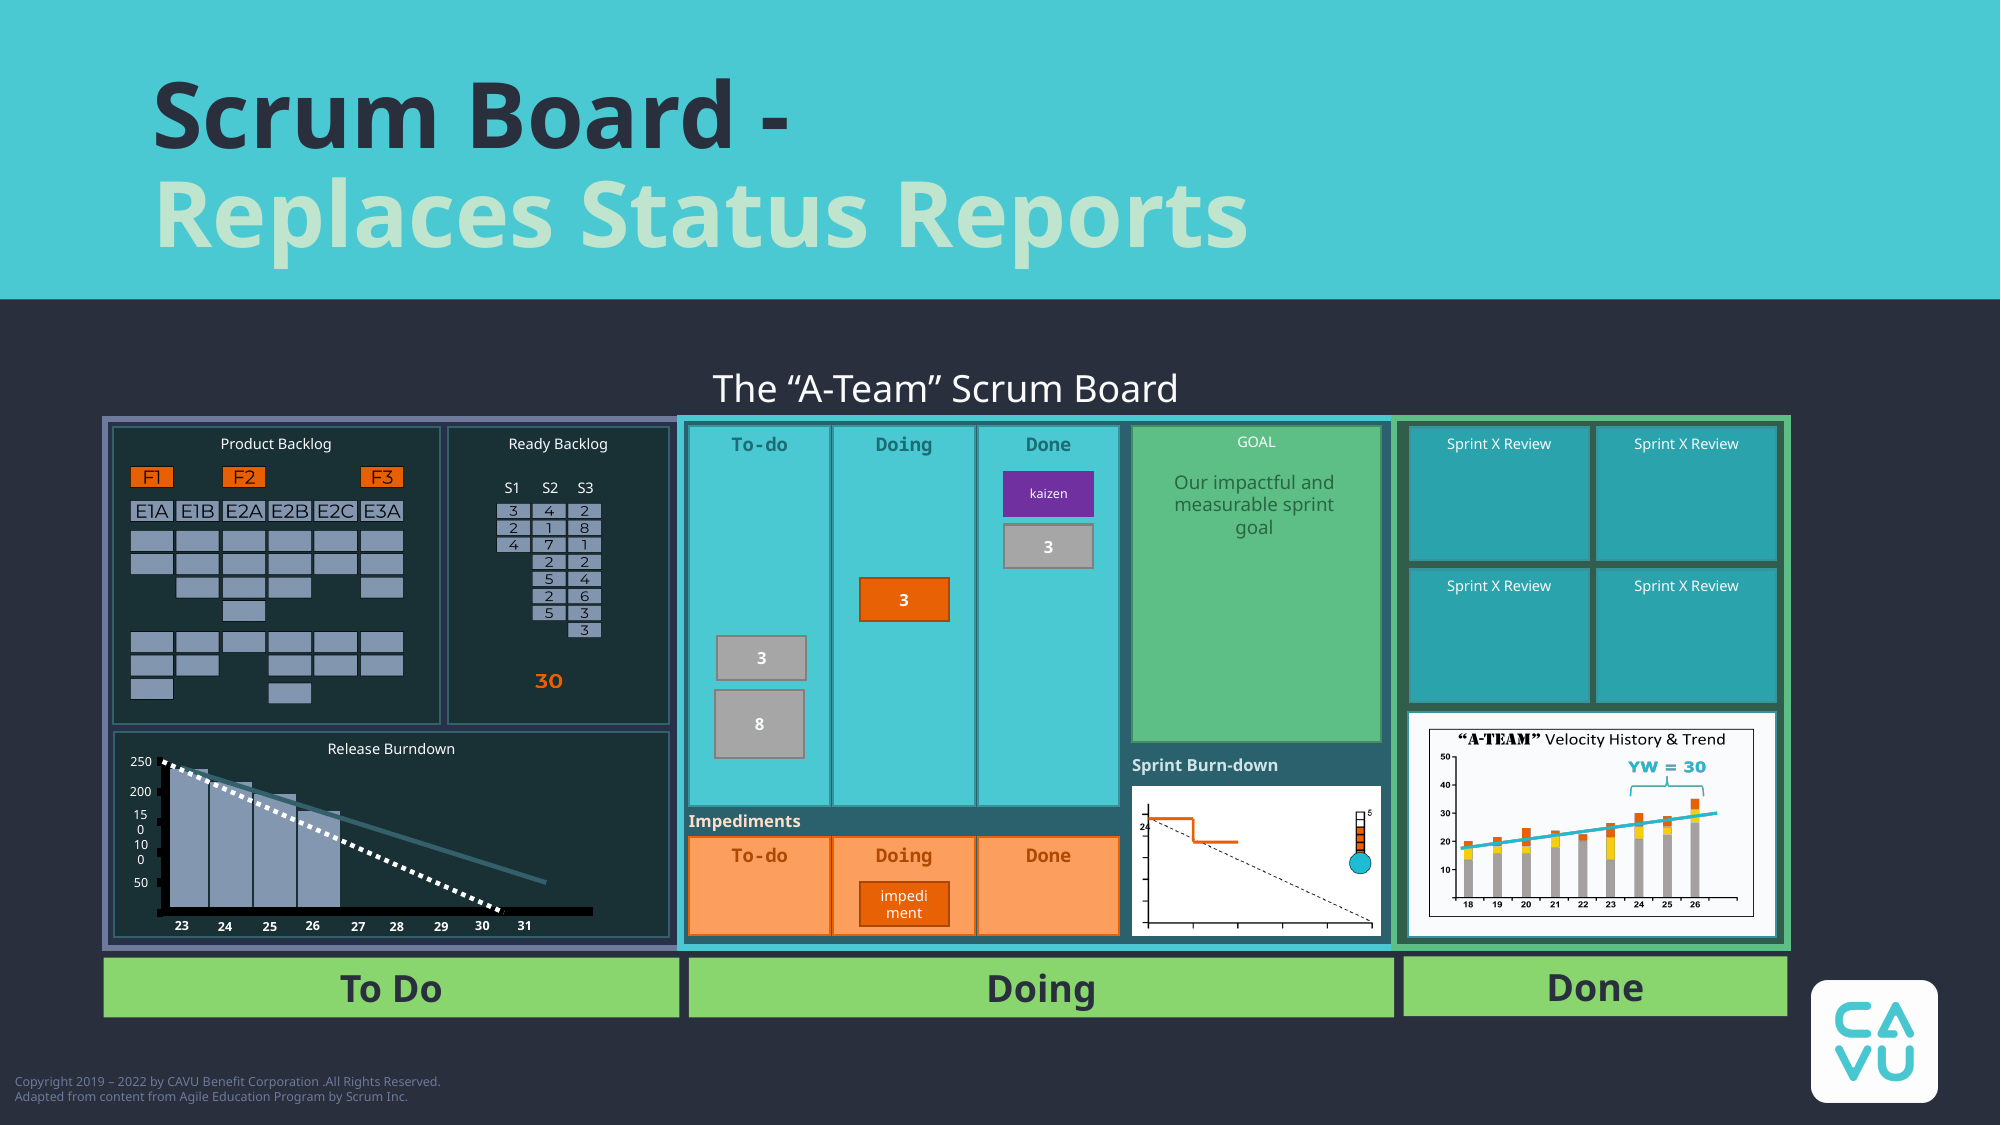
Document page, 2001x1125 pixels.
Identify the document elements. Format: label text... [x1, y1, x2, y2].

text_box 8 [714, 689, 805, 759]
text_box Sprint X Review [1596, 568, 1777, 703]
text_box impediment [859, 881, 950, 927]
text_box To-do [688, 836, 831, 936]
text_box Done [1403, 956, 1788, 1017]
text_box Our impactful and measurable sprint goal [1140, 463, 1368, 546]
text_box Done [977, 425, 1120, 807]
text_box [117, 745, 593, 935]
text_box kaizen [1003, 471, 1094, 517]
text_box 3 [859, 577, 950, 622]
text_box Sprint X Review [1409, 568, 1590, 703]
text_box To-do [688, 425, 831, 807]
text_box 3 [716, 635, 807, 681]
text_box 3 [1003, 523, 1094, 569]
text_box Product Backlog [112, 426, 441, 725]
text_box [493, 478, 604, 694]
text_box Doing [688, 957, 1395, 1018]
text_box [104, 418, 681, 949]
text_box To Do [103, 957, 680, 1018]
picture [123, 460, 412, 705]
picture [1132, 786, 1381, 936]
text_box Doing [832, 425, 976, 807]
title Scrum Board - Replaces Status Reports [137, 59, 1863, 278]
text_box Ready Backlog [447, 426, 670, 725]
text_box [1394, 418, 1788, 948]
text_box Done [977, 836, 1120, 936]
text_box The “A-Team” Scrum Board [104, 357, 1788, 418]
text_box Sprint Burn-down [1132, 754, 1381, 775]
text_box Sprint X Review [1596, 426, 1777, 561]
text_box Doing [832, 836, 976, 936]
text_box Impediments [688, 811, 1120, 832]
picture [1811, 980, 1938, 1103]
text_box Sprint X Review [1409, 426, 1590, 561]
text_box Release Burndown [113, 731, 670, 938]
text_box GOAL [1131, 425, 1382, 743]
text_box [680, 418, 1394, 948]
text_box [1407, 711, 1776, 937]
